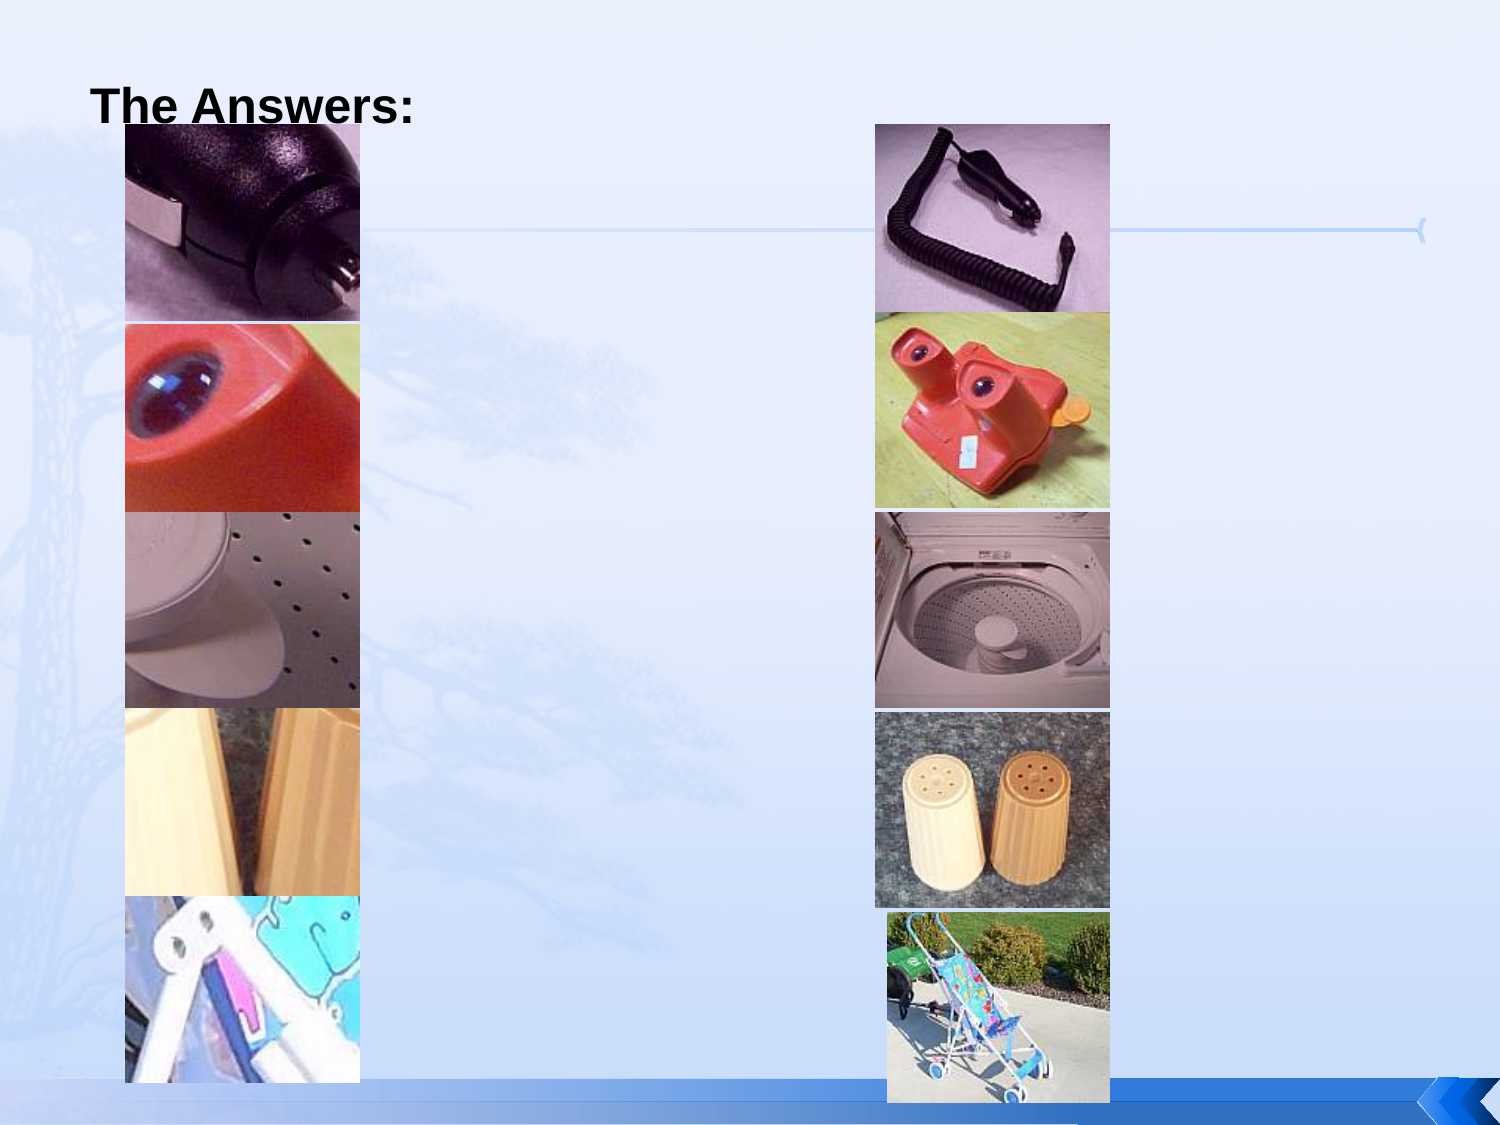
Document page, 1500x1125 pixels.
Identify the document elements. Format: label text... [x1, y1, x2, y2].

picture [874, 511, 1110, 709]
picture [874, 711, 1110, 909]
picture [124, 324, 360, 1084]
title The Answers: [75, 45, 1425, 163]
picture [124, 124, 360, 321]
picture [886, 911, 1110, 1103]
picture [874, 124, 1110, 509]
